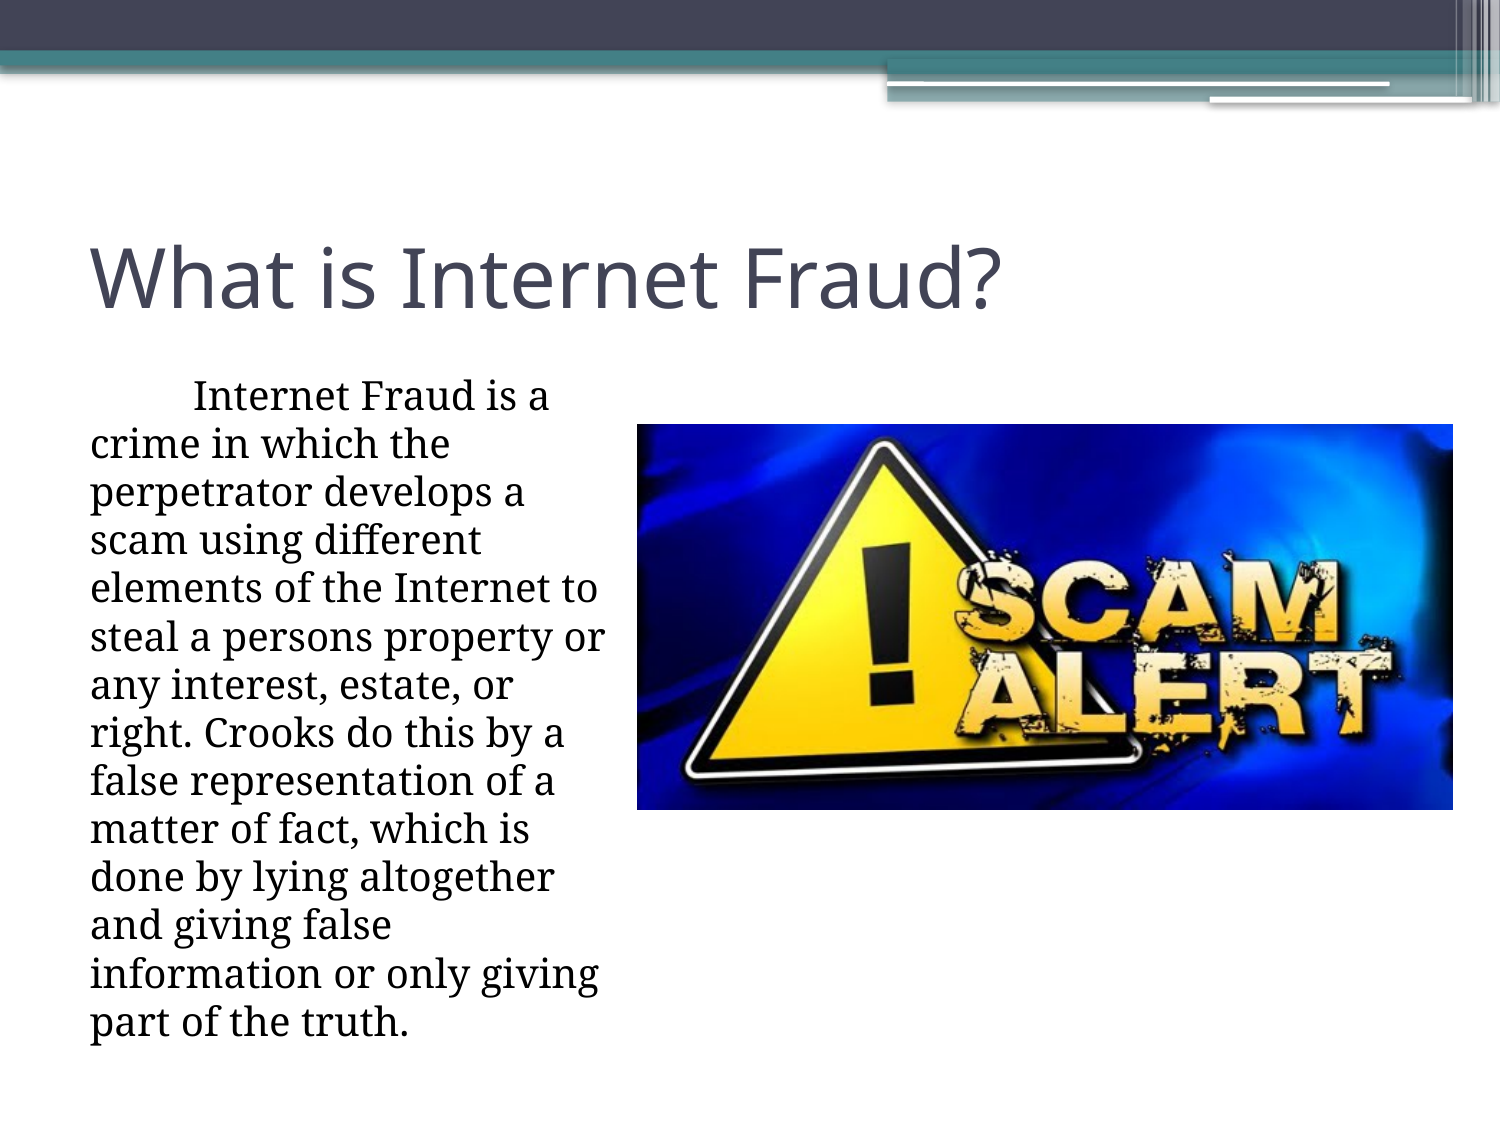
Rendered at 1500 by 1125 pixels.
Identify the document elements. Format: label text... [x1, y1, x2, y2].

picture [637, 424, 1453, 810]
title What is Internet Fraud? [75, 187, 1425, 363]
list Internet Fraud is a crime in which the perpetrator develops a scam using different elements of the Internet to steal a persons property or any interest, estate, or right. Crooks do this by a false representation of a matter of fact, which is done by lying altogether and giving false information or only giving part of the truth. [75, 362, 625, 1063]
